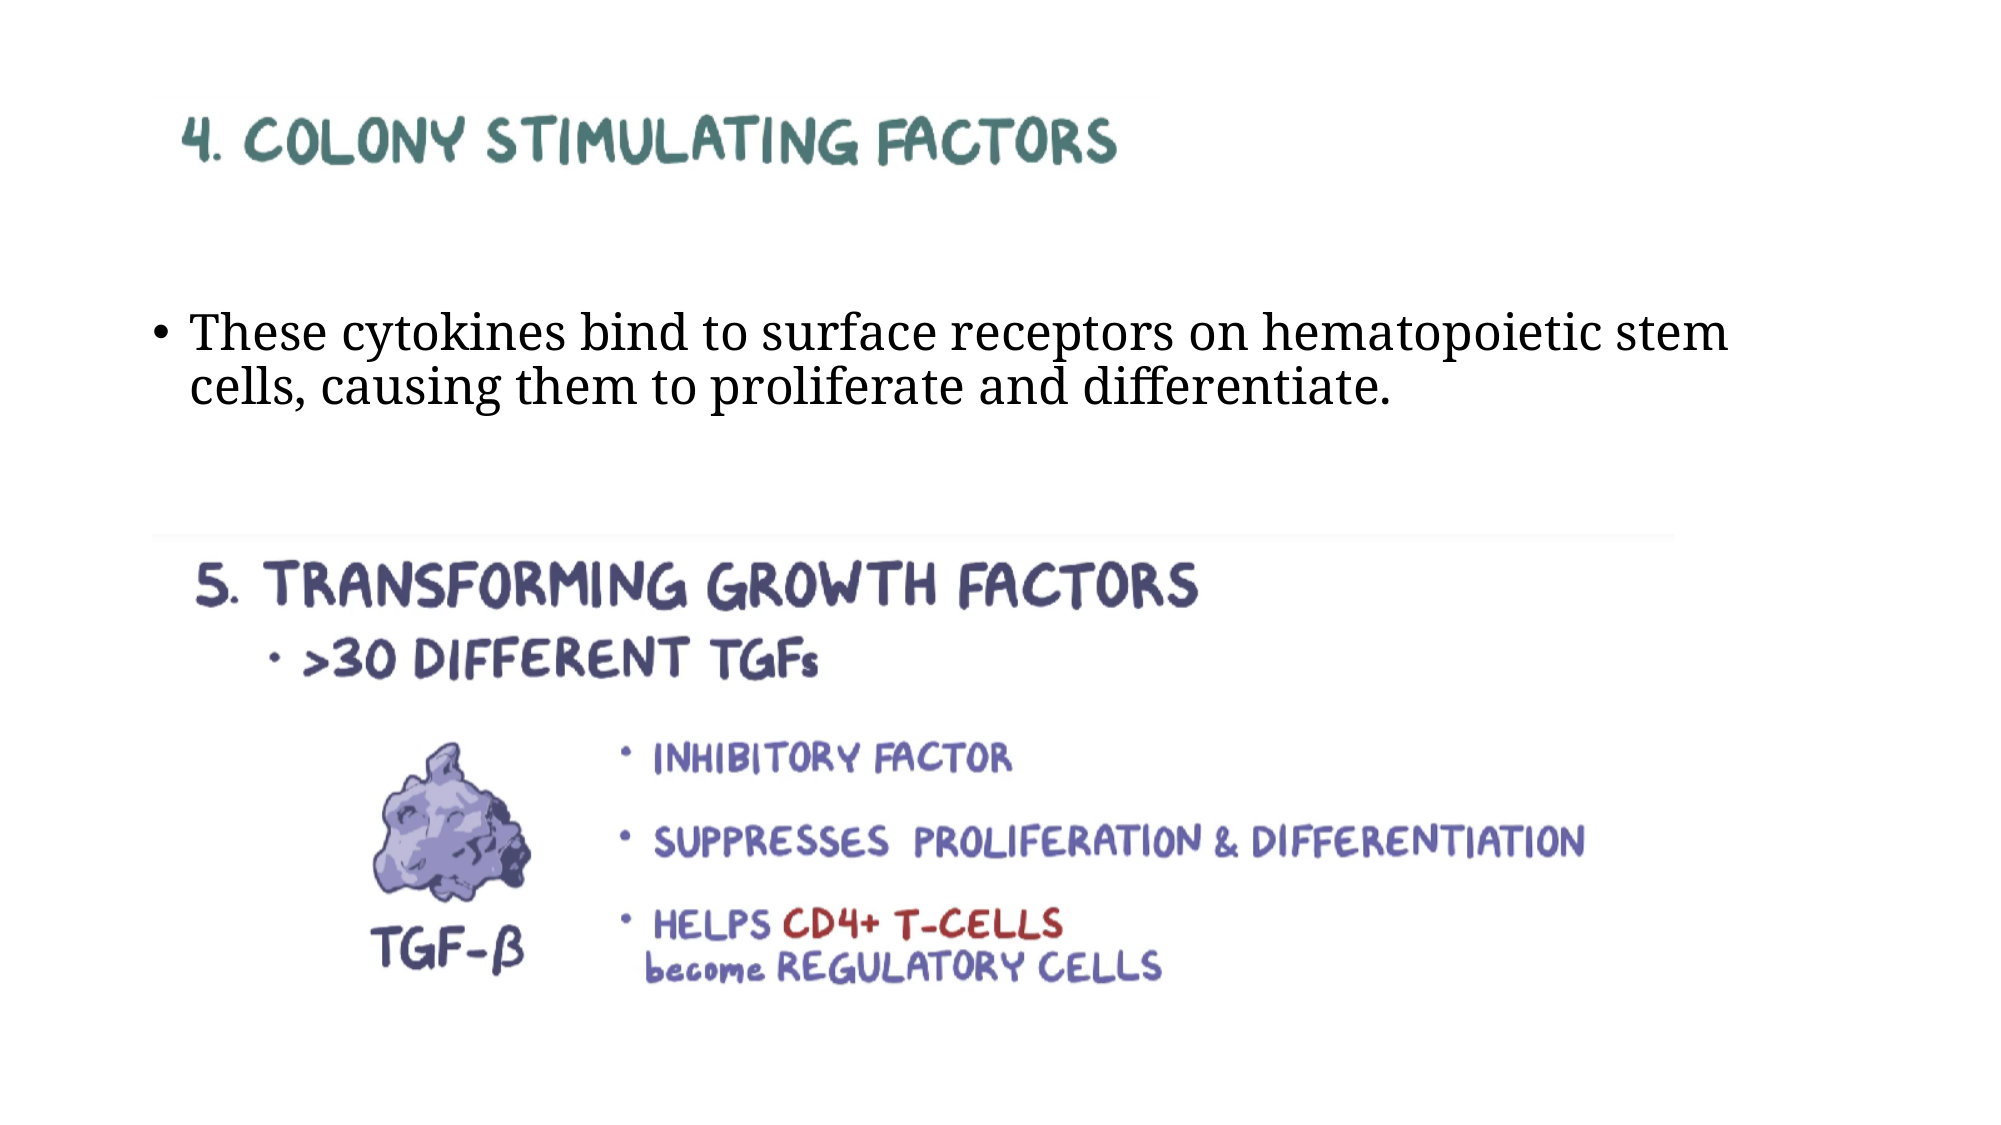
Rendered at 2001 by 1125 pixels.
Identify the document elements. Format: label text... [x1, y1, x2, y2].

picture [152, 96, 1162, 193]
picture [152, 534, 1675, 1087]
list These cytokines bind to surface receptors on hematopoietic stem cells, causing them to proliferate and differentiate. [137, 299, 1863, 1014]
